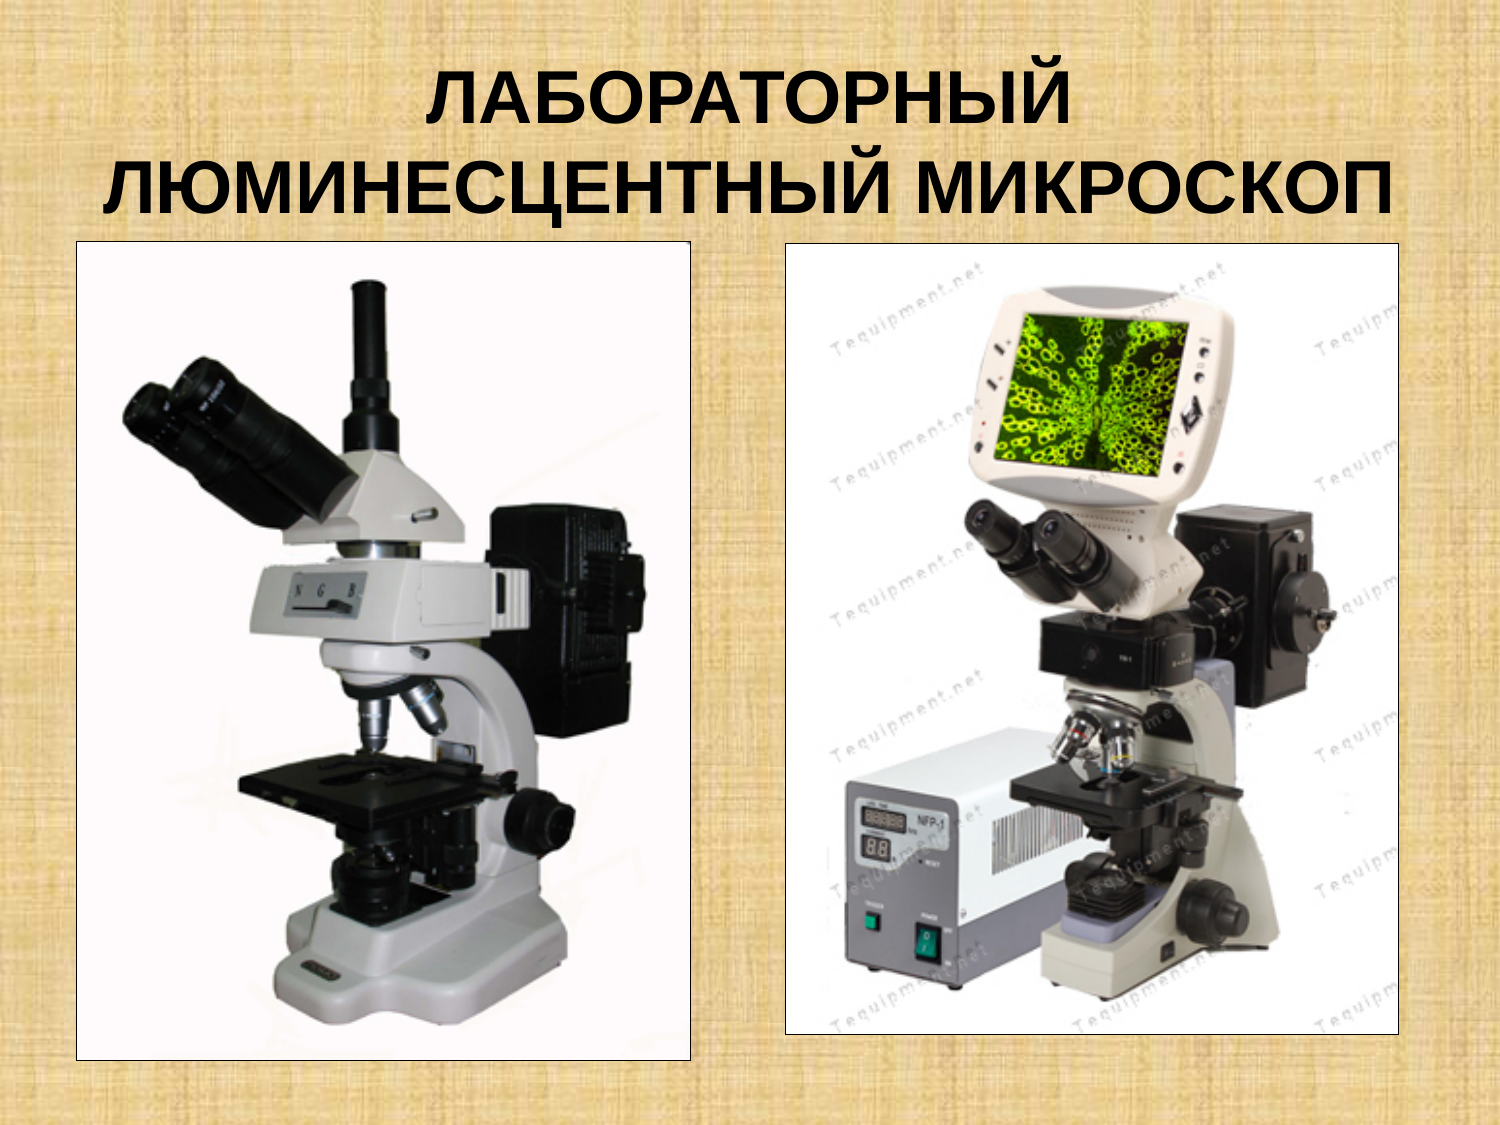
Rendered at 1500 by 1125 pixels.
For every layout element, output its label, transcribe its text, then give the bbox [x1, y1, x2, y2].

title ЛАБОРАТОРНЫЙ ЛЮМИНЕСЦЕНТНЫЙ МИКРОСКОП [75, 45, 1425, 233]
picture [0, 0, 1500, 1125]
